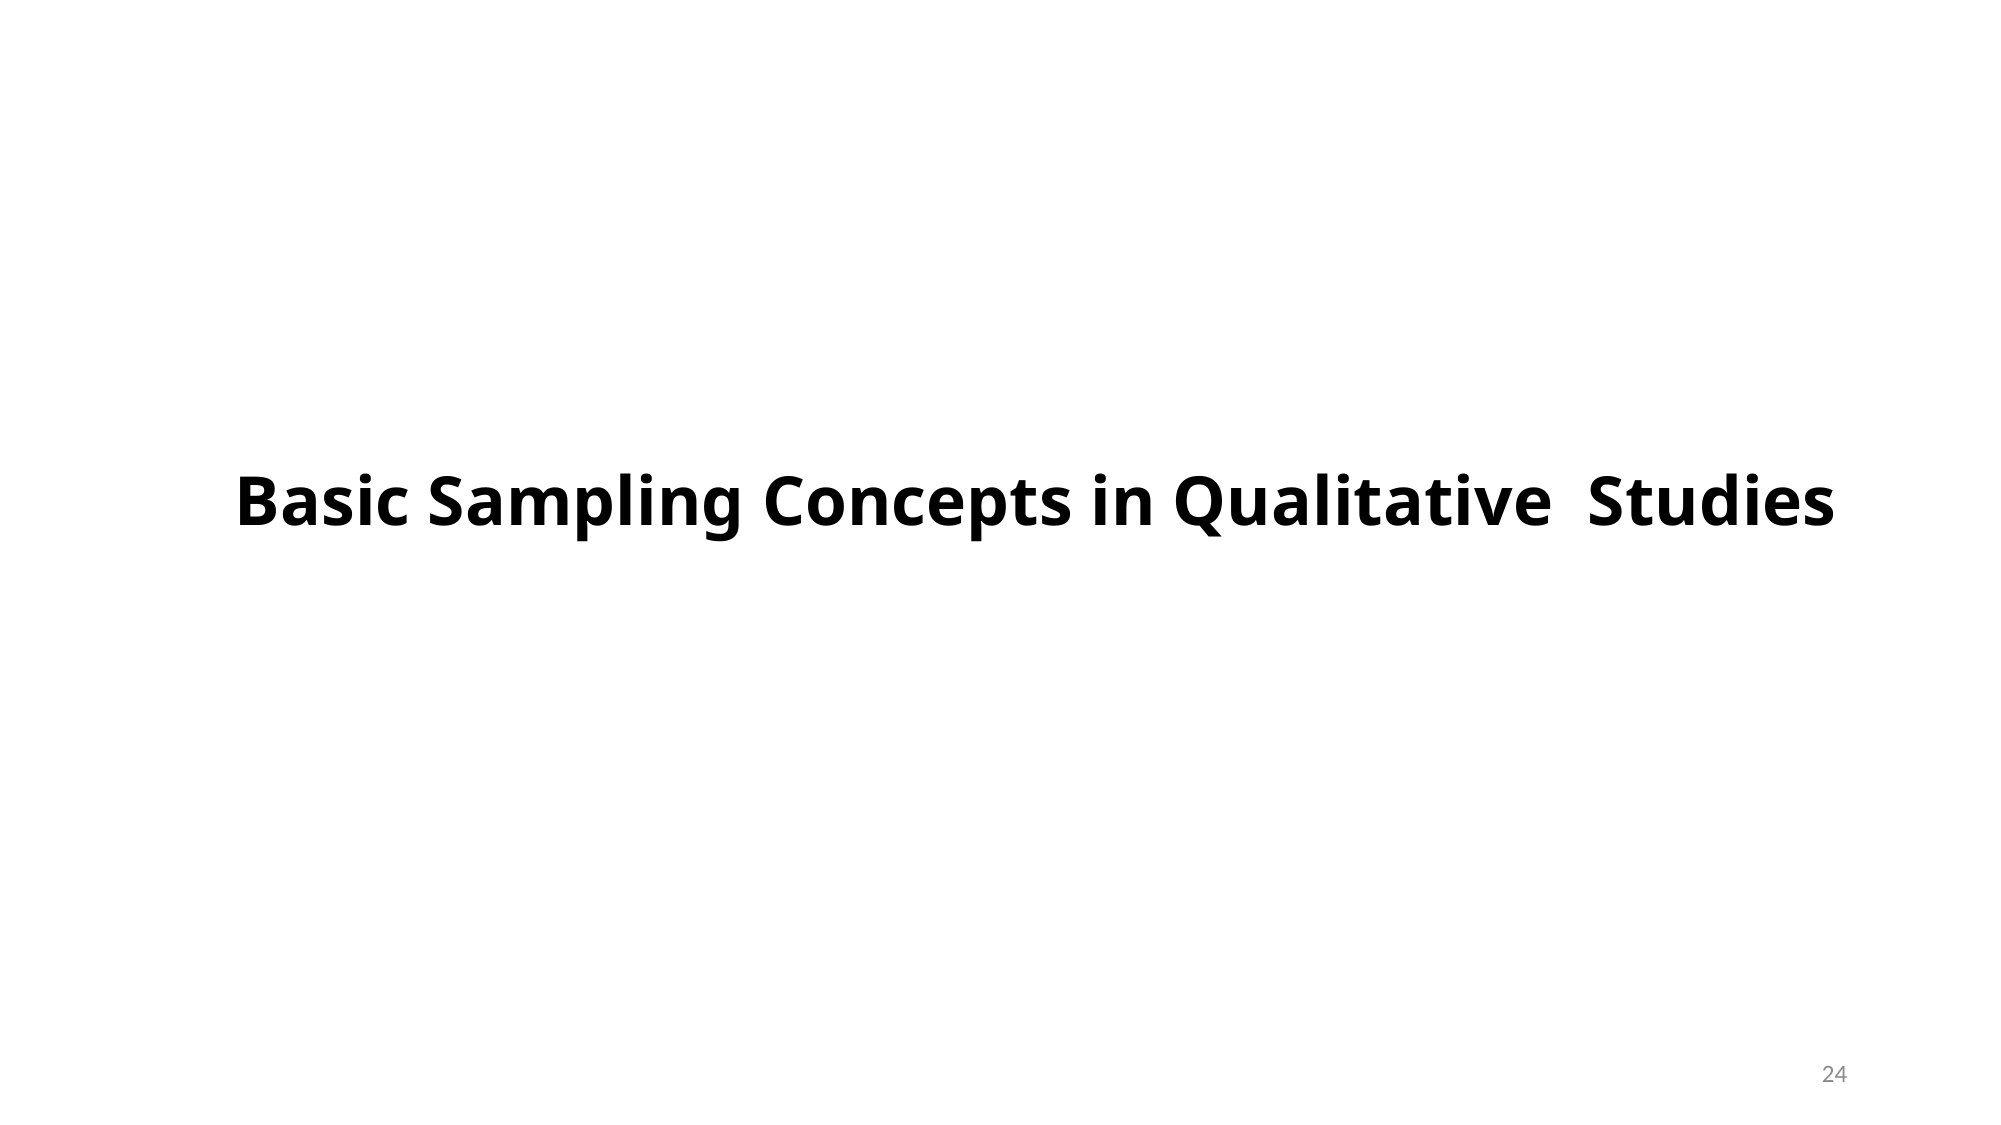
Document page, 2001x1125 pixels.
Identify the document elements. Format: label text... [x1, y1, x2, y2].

slide_number 24 [1412, 1042, 1863, 1103]
title Basic Sampling Concepts in Qualitative Studies [173, 435, 1899, 654]
